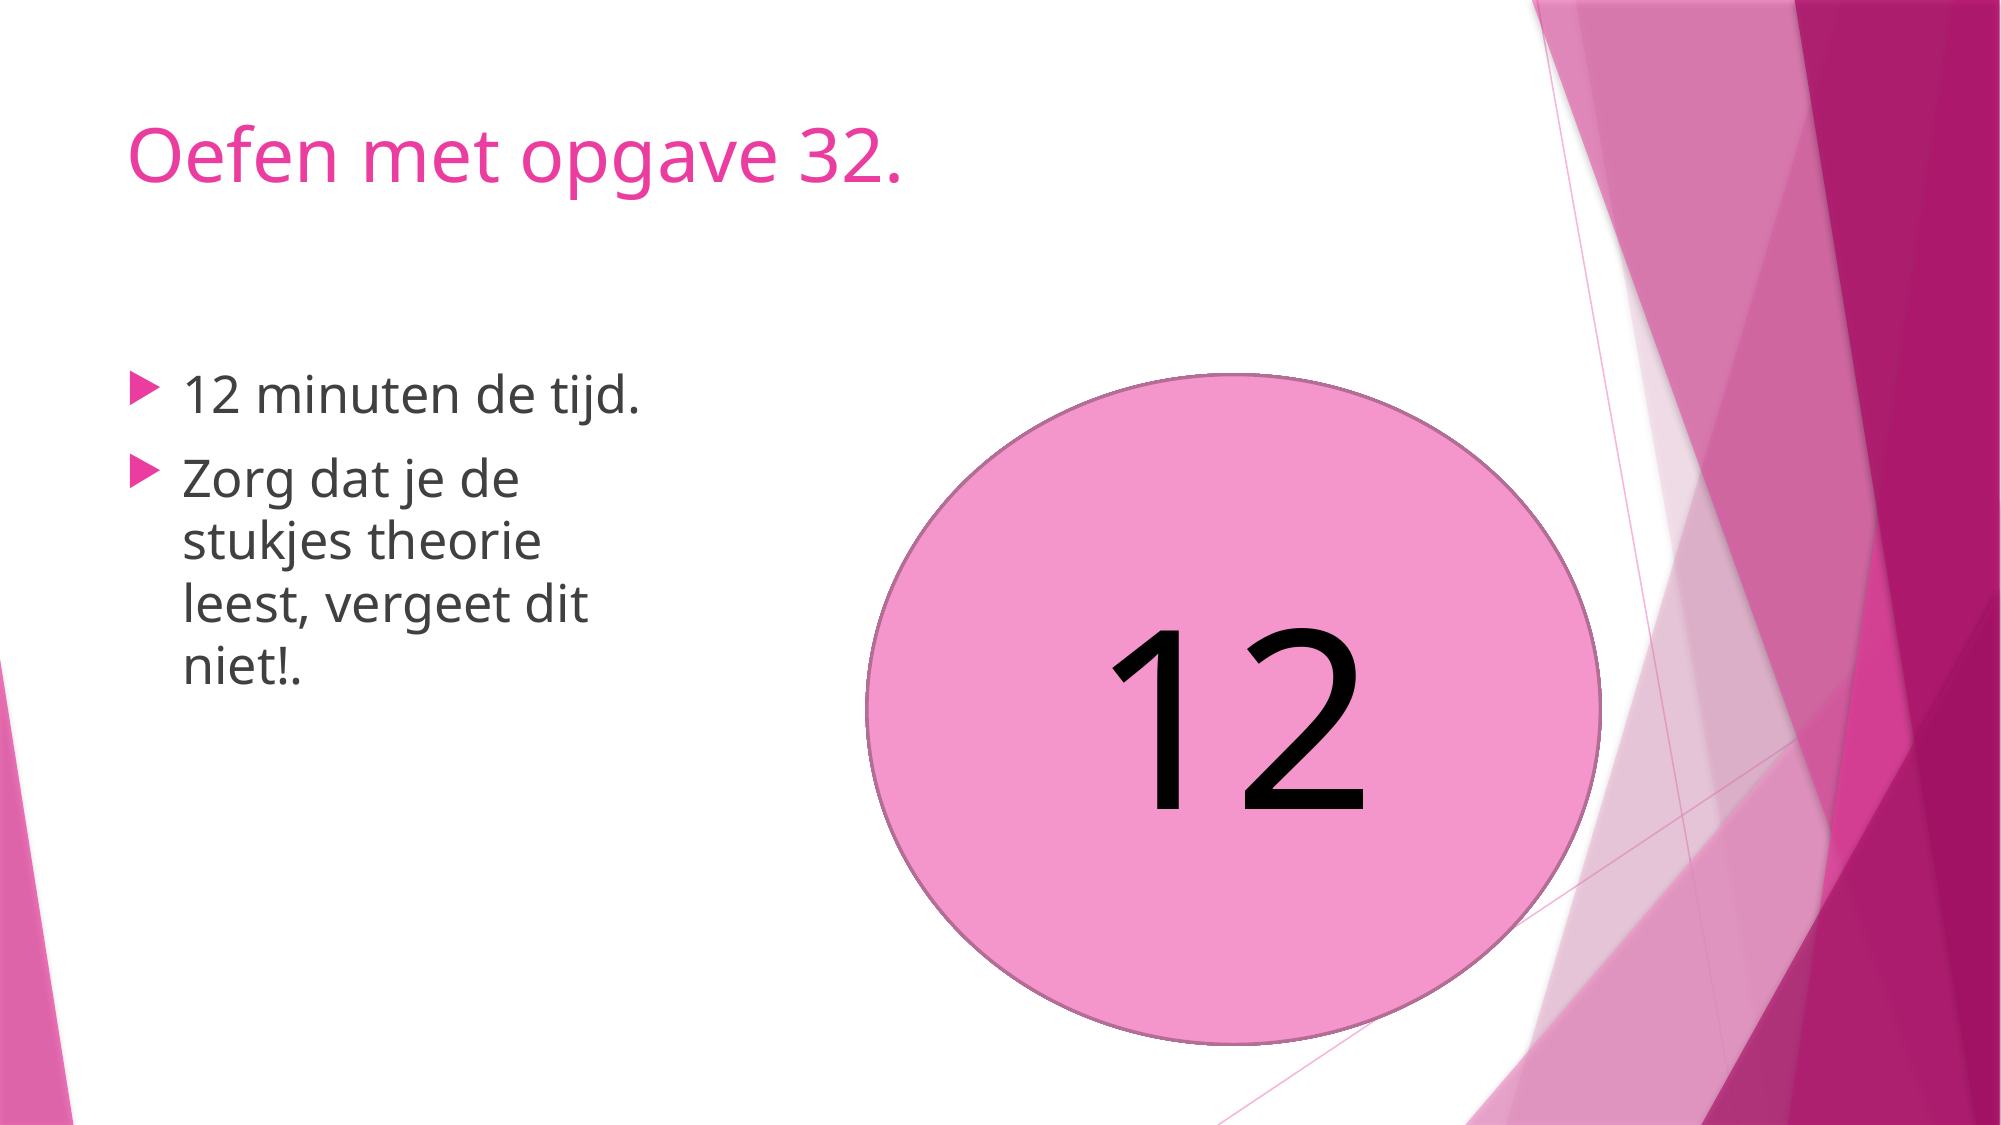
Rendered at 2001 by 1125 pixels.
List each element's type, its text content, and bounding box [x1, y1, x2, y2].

title Oefen met opgave 32. [111, 99, 1522, 317]
list 12 minuten de tijd. Zorg dat je de stukjes theorie leest, vergeet dit niet!. [111, 354, 689, 960]
text_box 12 [865, 373, 1602, 1046]
